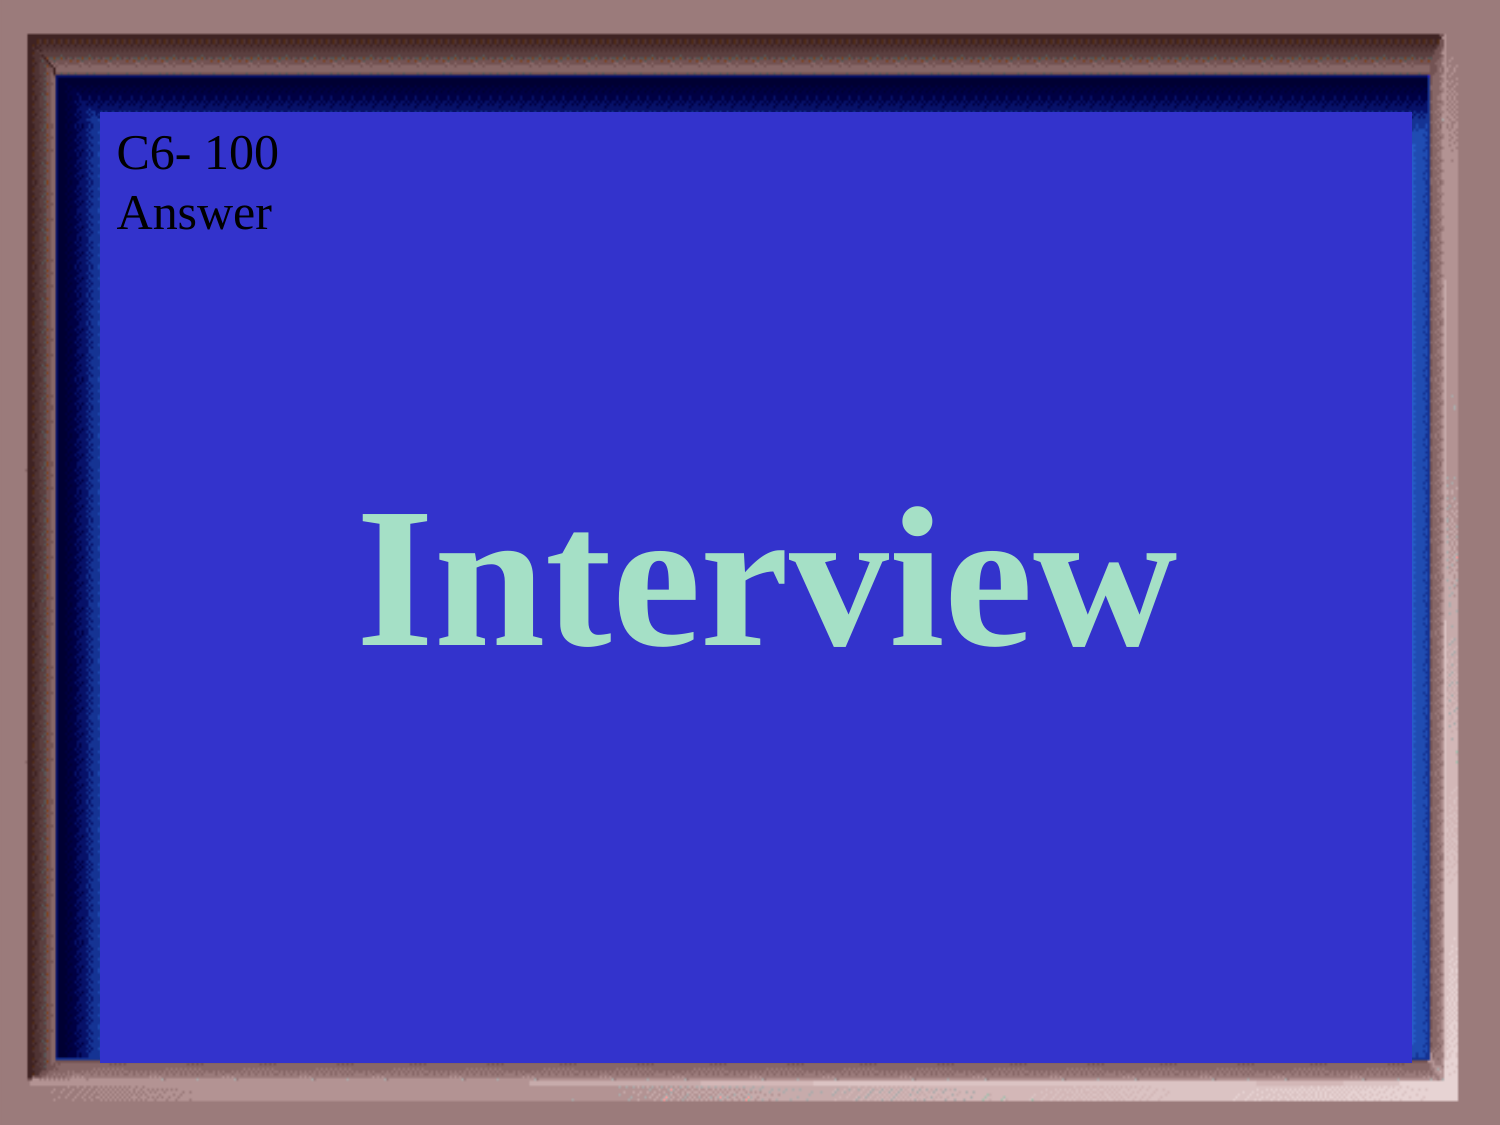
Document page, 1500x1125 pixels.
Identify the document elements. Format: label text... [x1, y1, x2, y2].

picture [0, 0, 1500, 1125]
text_box [99, 112, 1413, 1063]
text_box C6- 100 Answer [101, 112, 295, 248]
text_box Interview [341, 437, 1194, 693]
